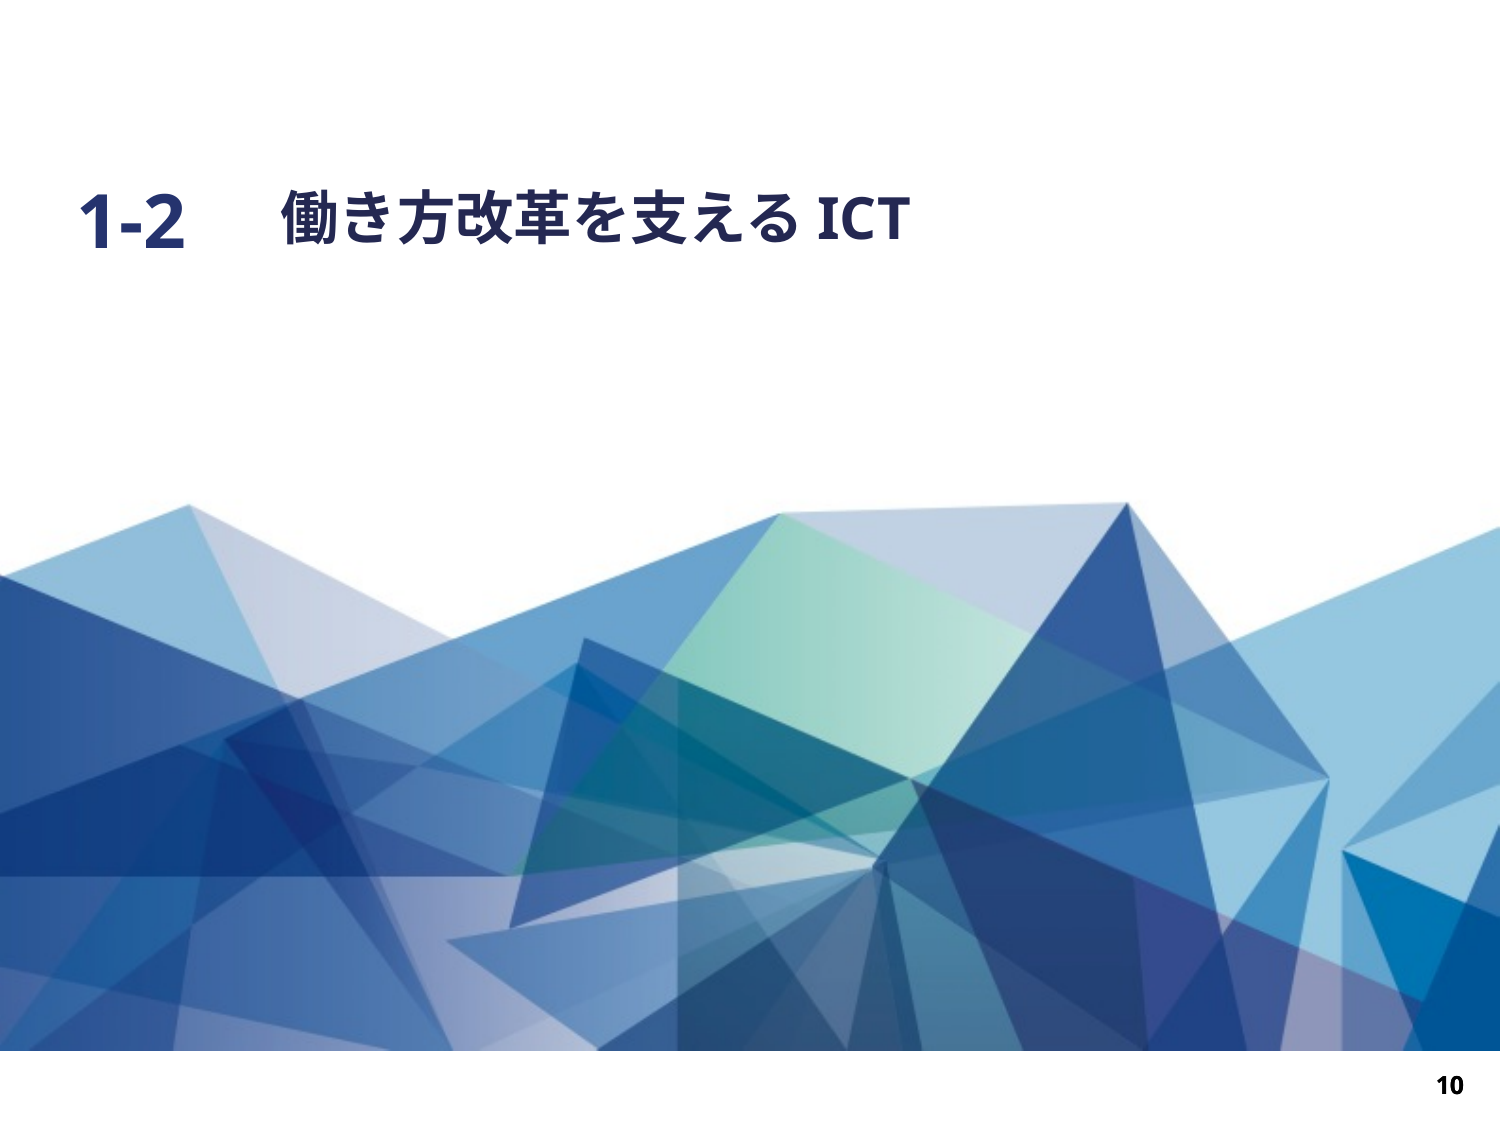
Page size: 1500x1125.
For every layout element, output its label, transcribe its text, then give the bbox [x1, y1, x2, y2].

title 働き方改革を支えるICT [266, 169, 1500, 370]
list 1-2 [61, 166, 267, 270]
picture [0, 0, 1500, 1051]
